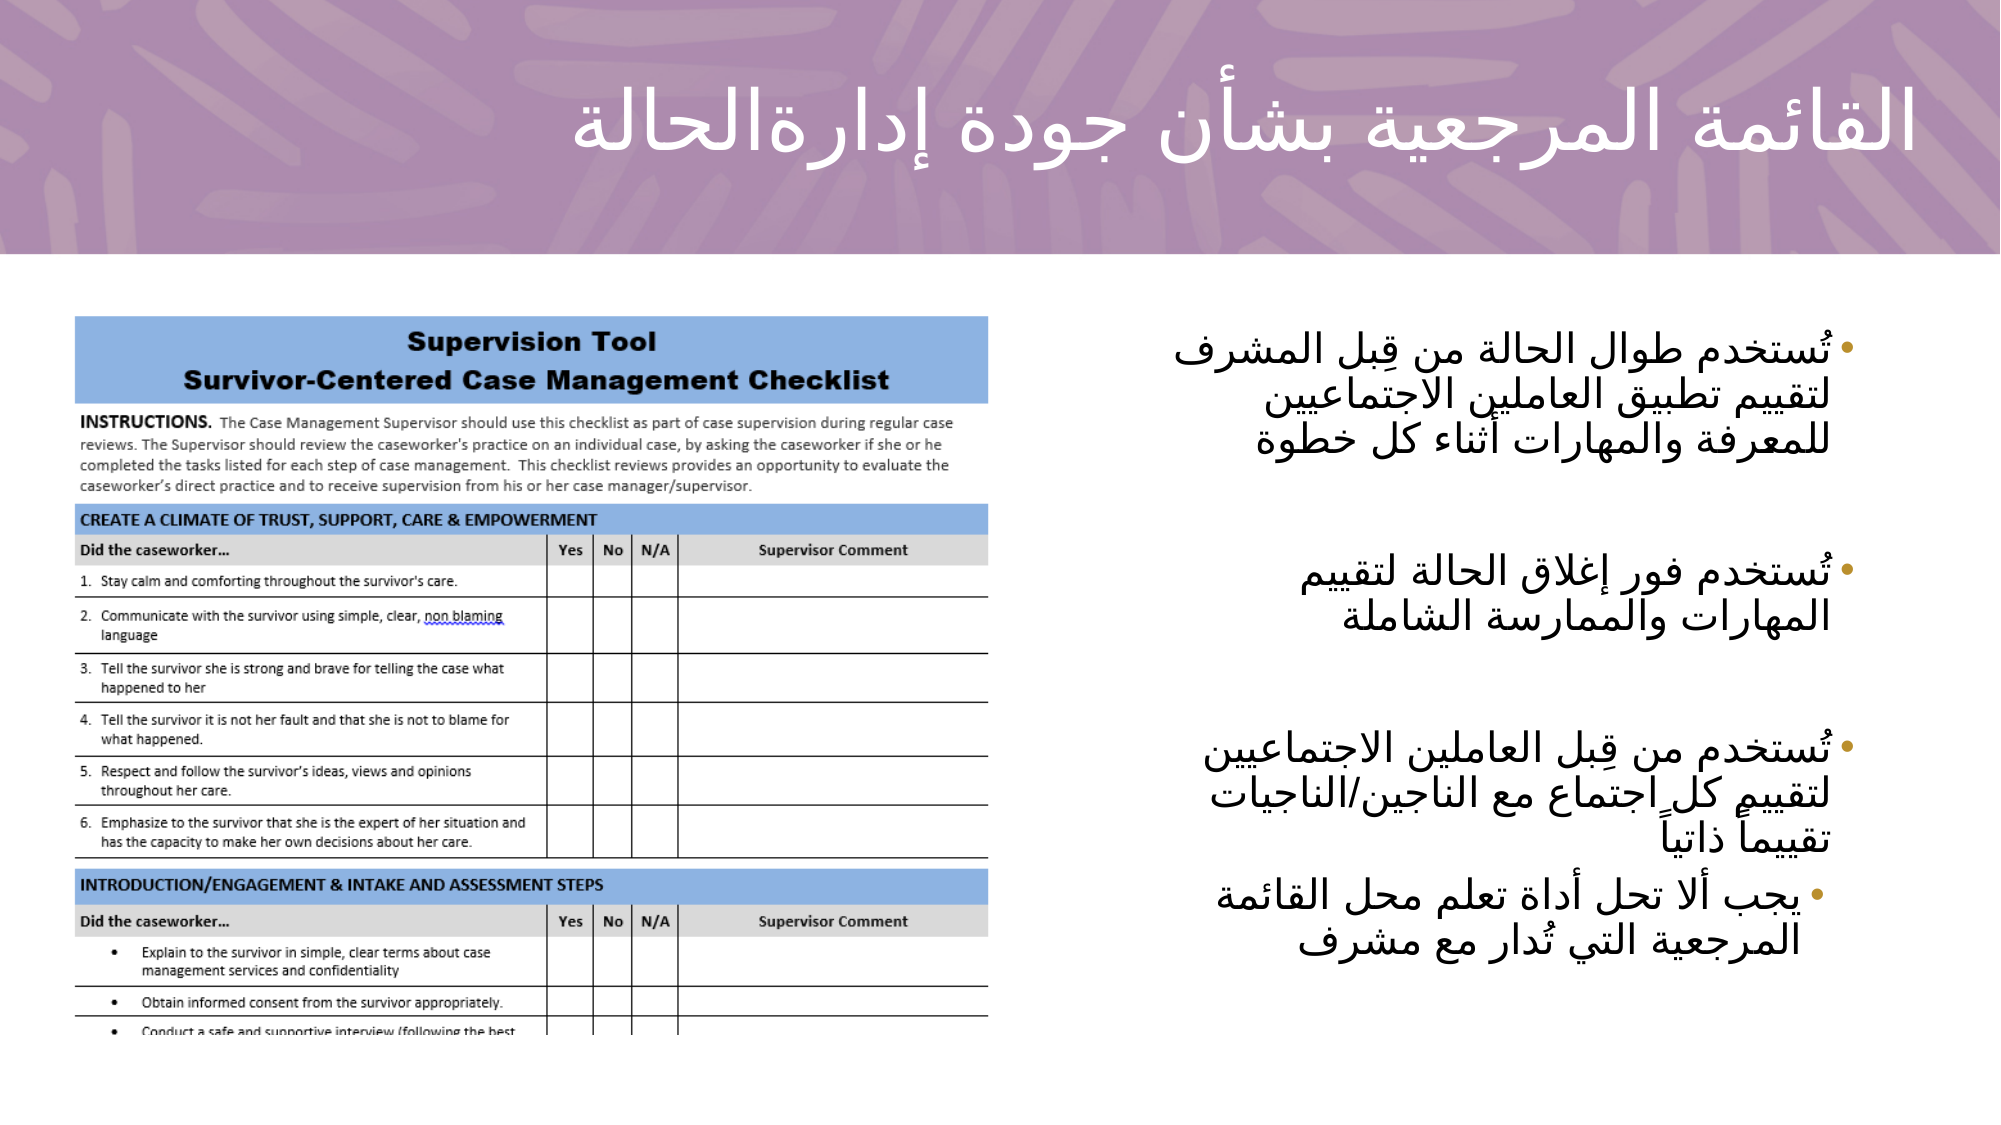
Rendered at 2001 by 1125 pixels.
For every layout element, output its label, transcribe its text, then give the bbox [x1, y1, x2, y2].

list تُستخدم طوال الحالة من قِبل المشرف لتقييم تطبيق العاملين الاجتماعيين للمعرفة والمهارات أثناء كل خطوة تُستخدم فور إغلاق الحالة لتقييم المهارات والممارسة الشاملة تُستخدم من قِبل العاملين الاجتماعيين لتقييم كل اجتماع مع الناجين/الناجيات تقييماً ذاتياً يجب ألا تحل أداة تعلم محل القائمة المرجعية التي تُدار مع مشرف [1139, 319, 1884, 980]
picture [0, 0, 2000, 1125]
title القائمة المرجعية بشأن جودة إدارةالحالة [61, 33, 1938, 220]
